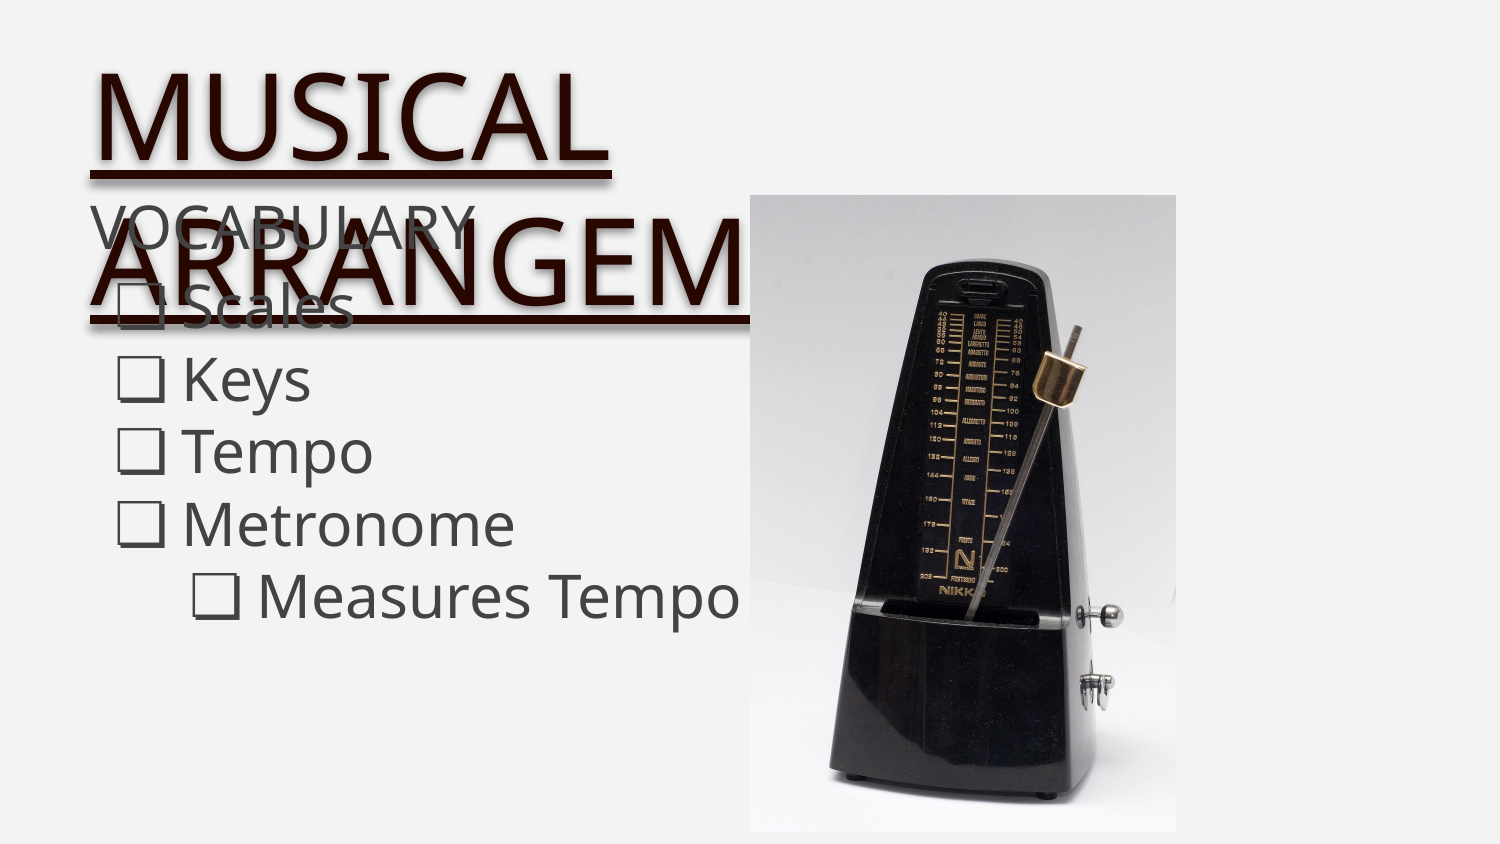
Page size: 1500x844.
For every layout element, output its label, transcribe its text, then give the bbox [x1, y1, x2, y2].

text_box MUSICAL ARRANGEMENT [75, 24, 1425, 174]
text_box VOCABULARY [75, 174, 1425, 247]
picture [749, 195, 1176, 832]
text_box Scales Keys Tempo Metronome Measures Tempo [91, 253, 1425, 844]
